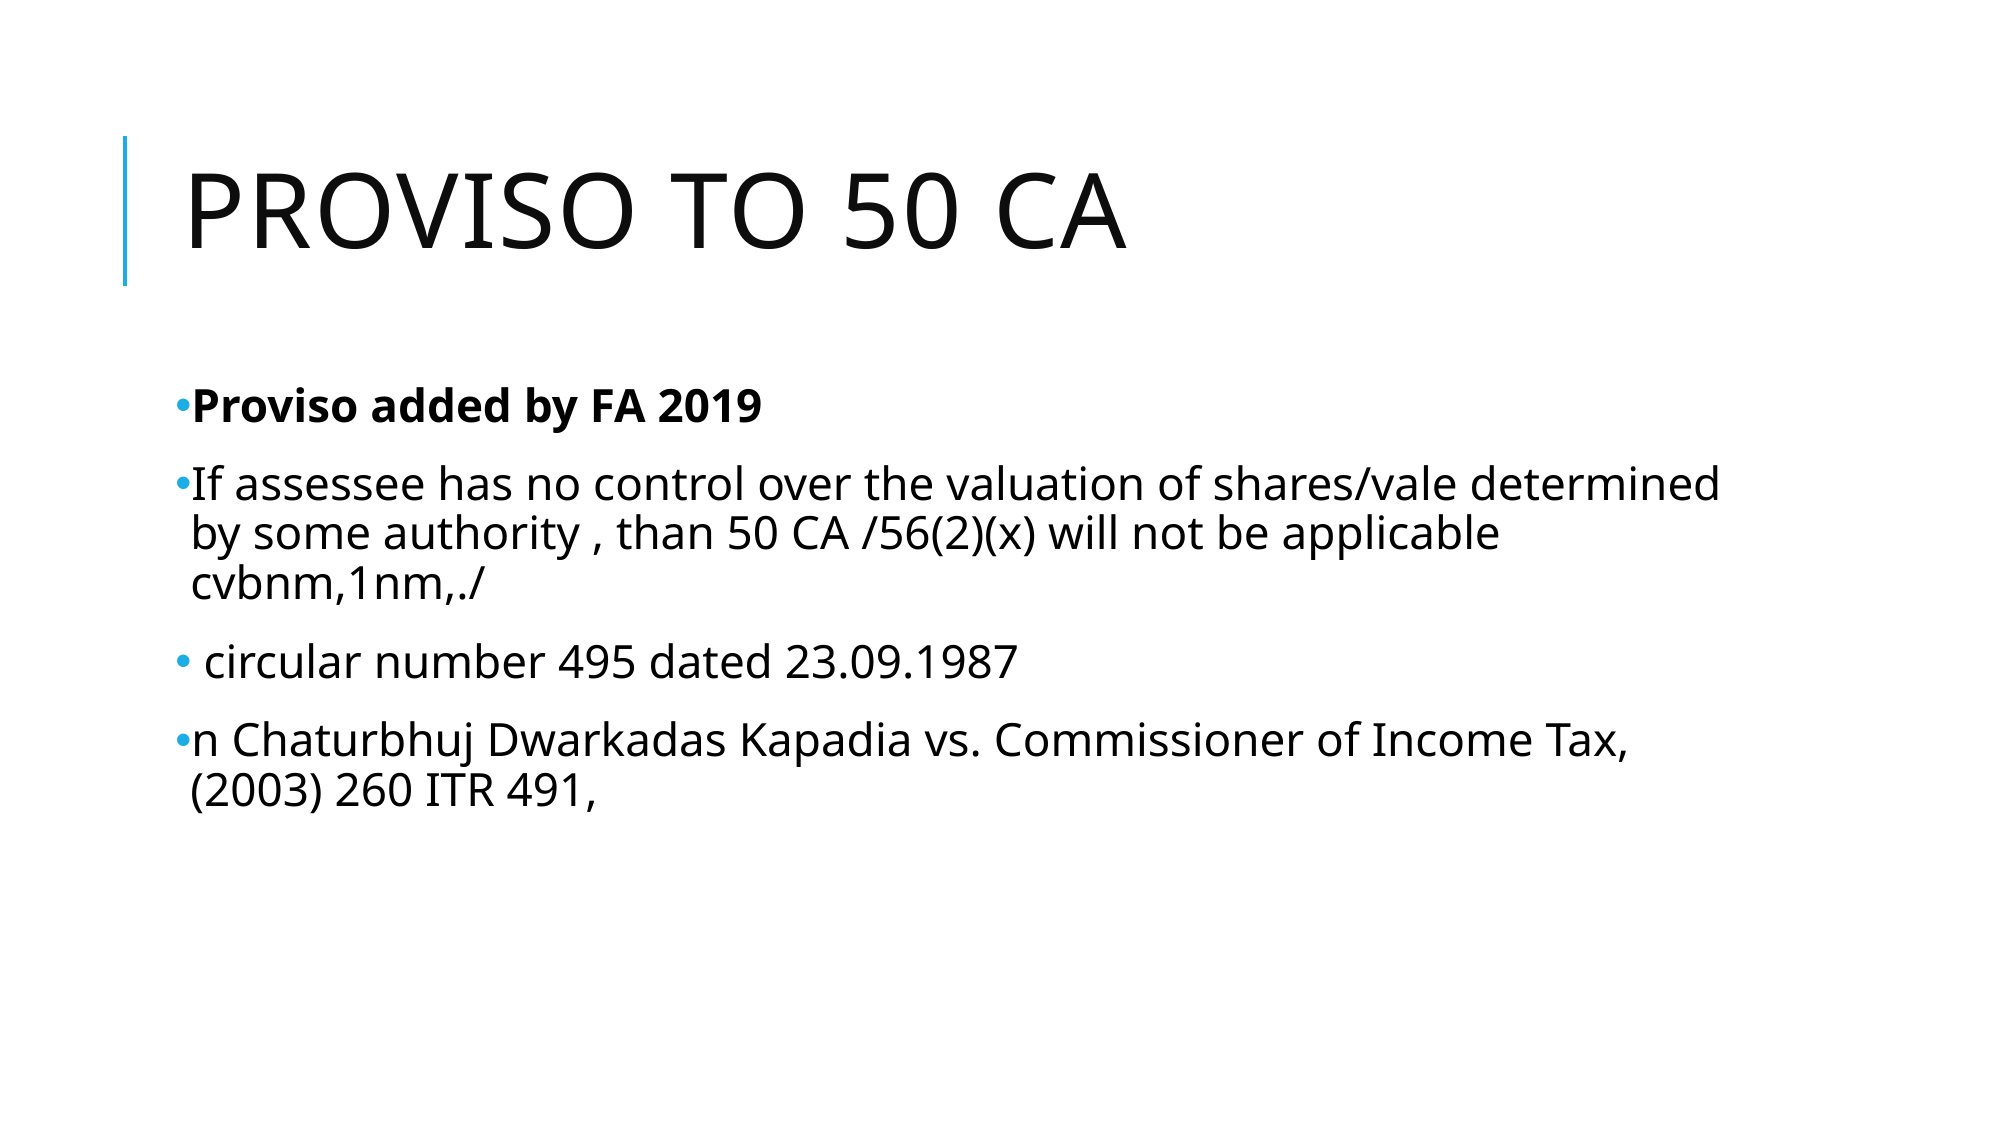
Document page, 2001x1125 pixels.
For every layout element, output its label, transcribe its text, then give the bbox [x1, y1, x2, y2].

title Proviso to 50 CA [168, 96, 1763, 342]
list Proviso added by FA 2019 If assessee has no control over the valuation of shares/vale determined by some authority , than 50 CA /56(2)(x) will not be applicable cvbnm,1nm,./ circular number 495 dated 23.09.1987 n Chaturbhuj Dwarkadas Kapadia vs. Commissioner of Income Tax, (2003) 260 ITR 491, [168, 375, 1763, 1035]
